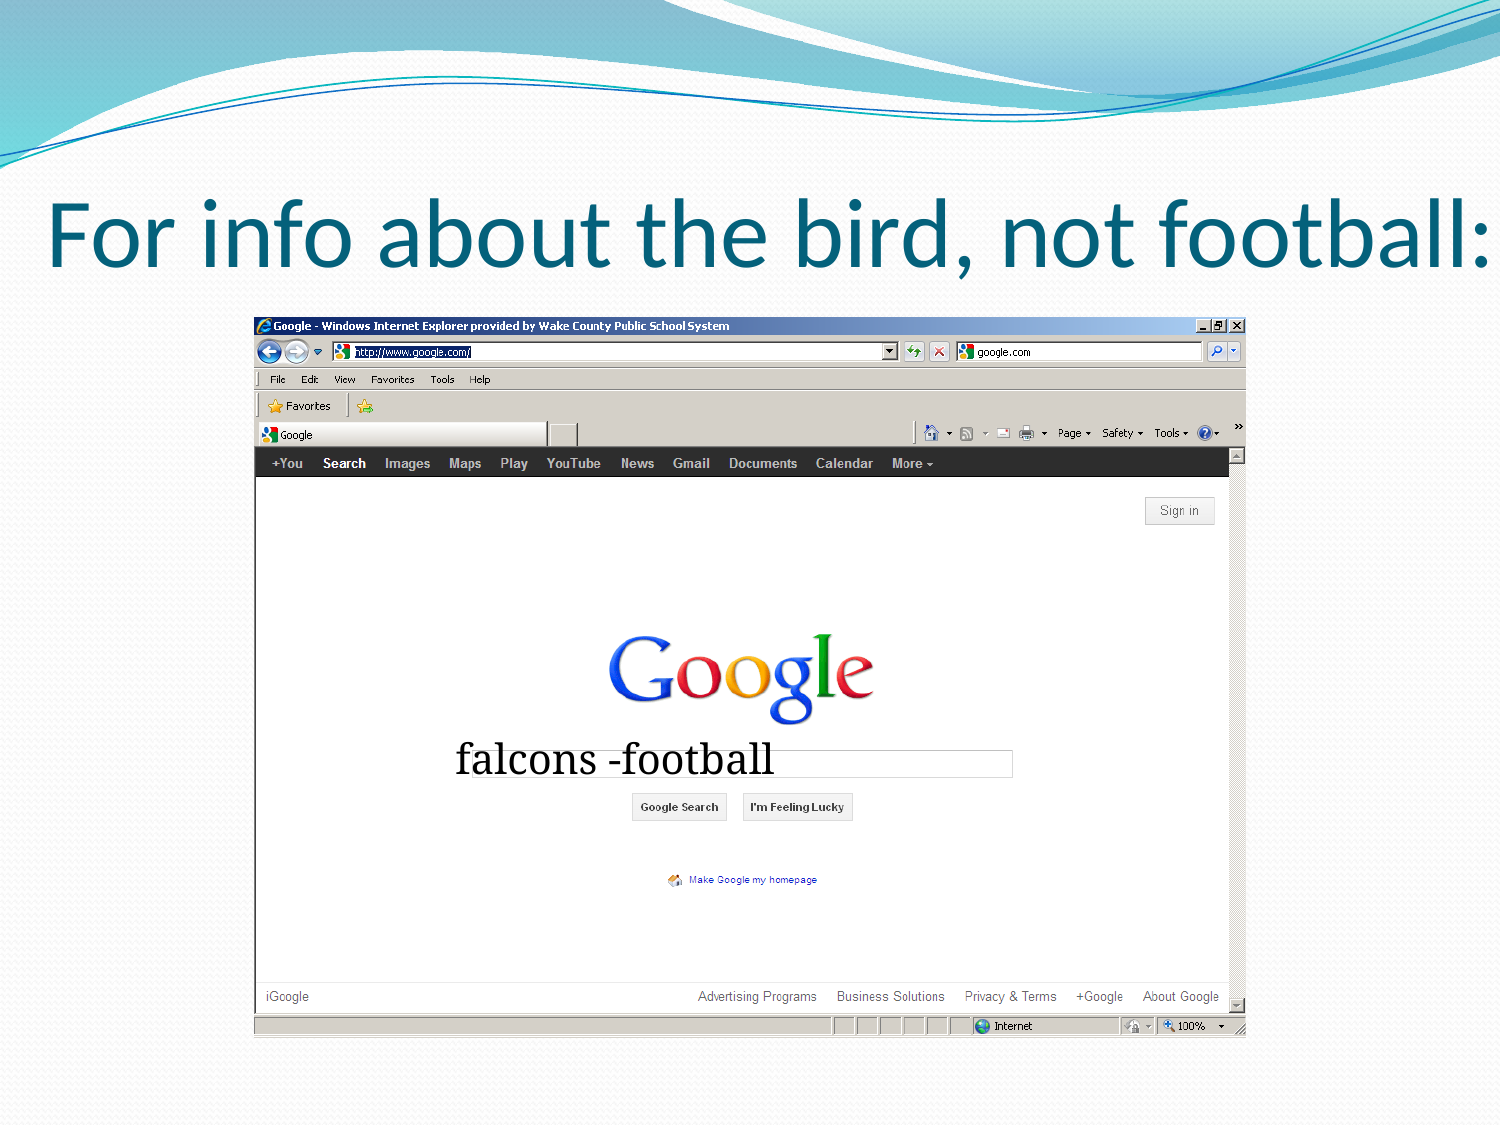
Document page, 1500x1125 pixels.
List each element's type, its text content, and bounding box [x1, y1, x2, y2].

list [254, 317, 1246, 1038]
title For info about the bird, not football: [0, 45, 1500, 288]
